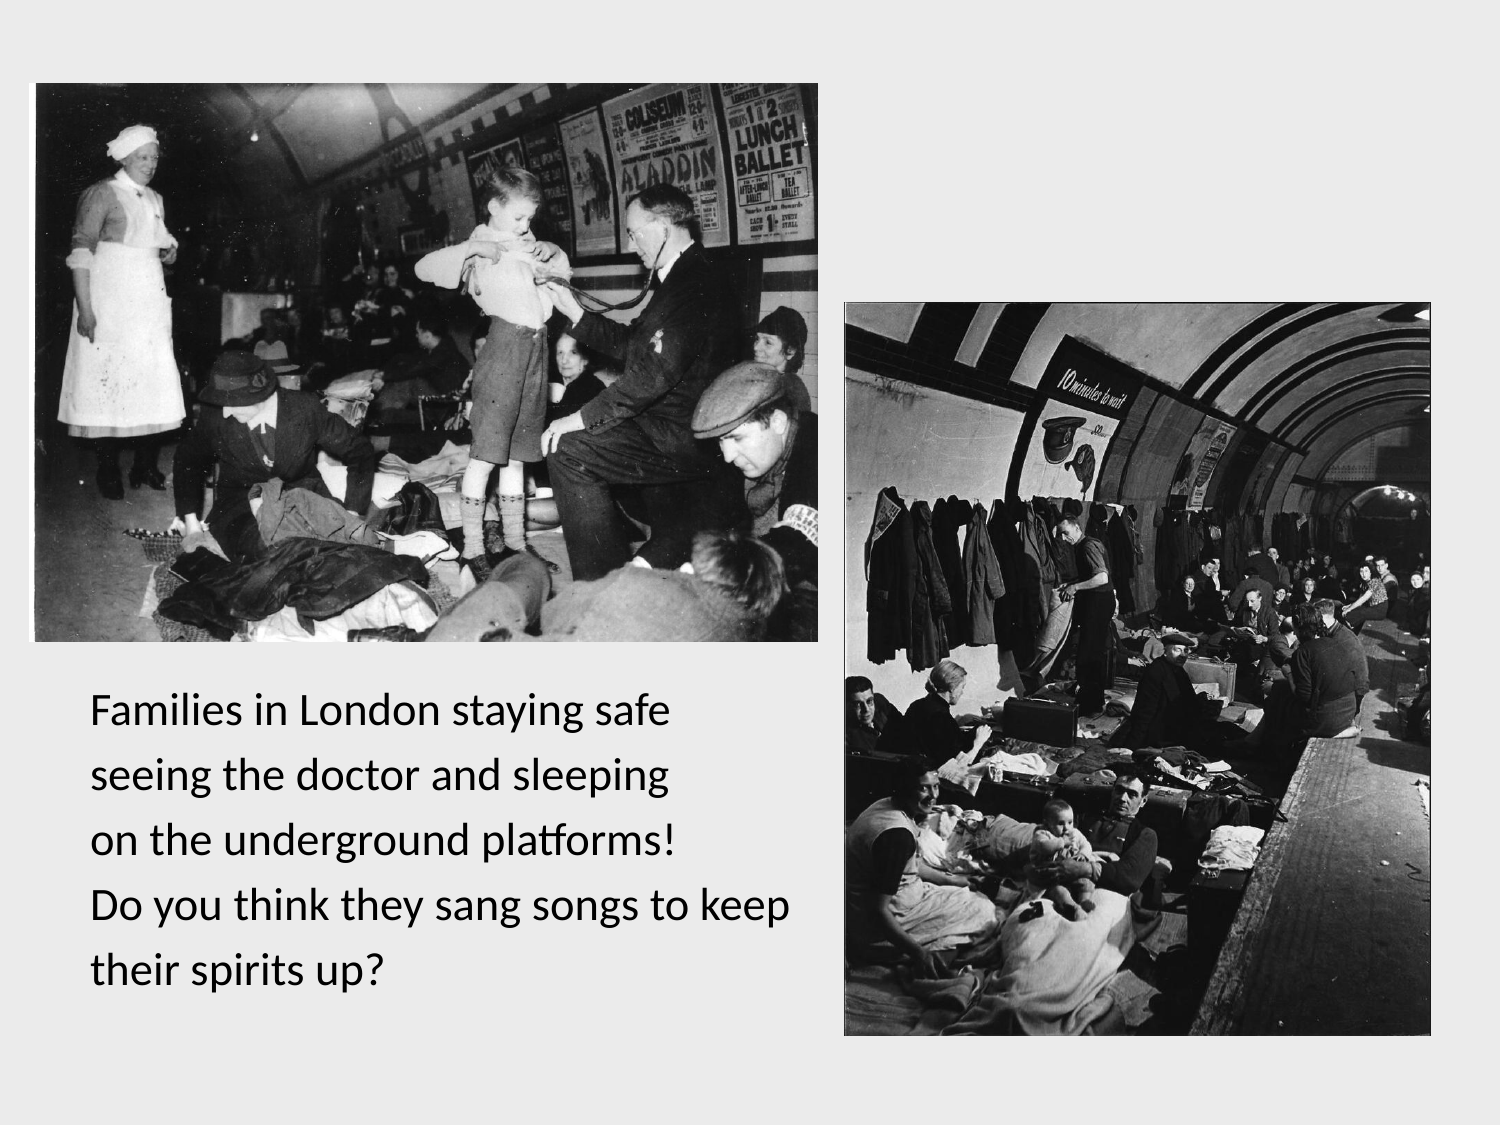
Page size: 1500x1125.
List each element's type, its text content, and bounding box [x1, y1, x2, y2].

list Families in London staying safe seeing the doctor and sleeping on the underground platforms! Do you think they sang songs to keep their spirits up? [75, 262, 1425, 1005]
picture [29, 83, 818, 642]
picture [844, 302, 1431, 1037]
